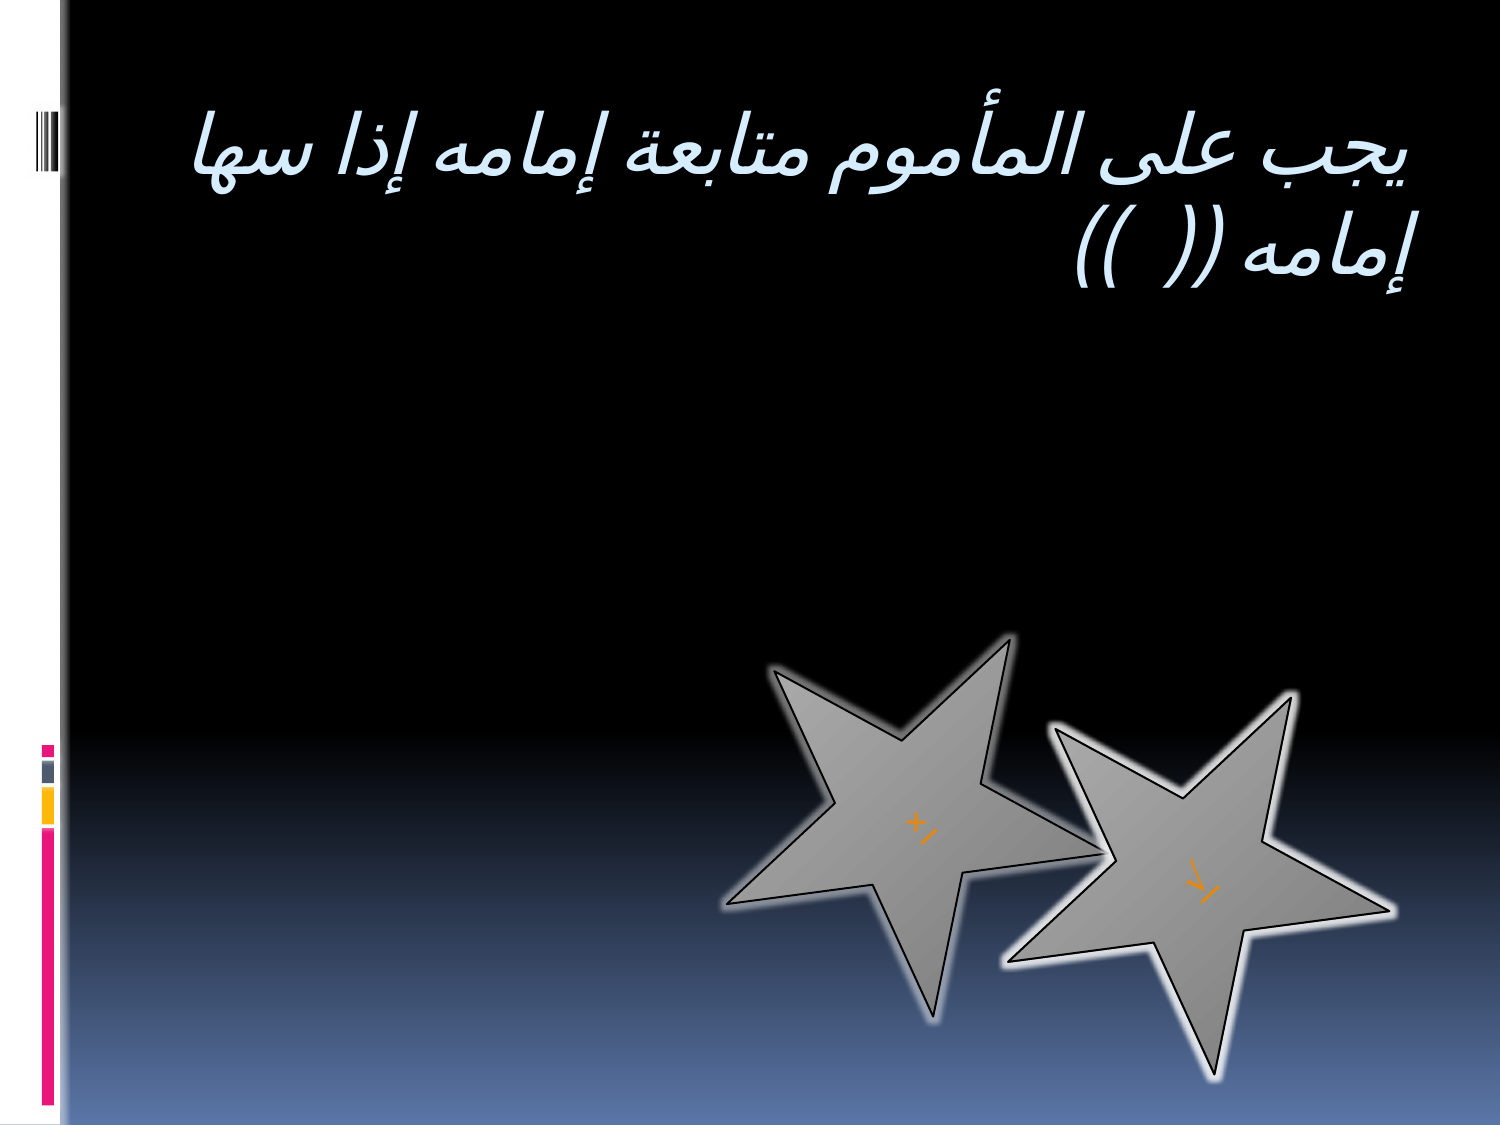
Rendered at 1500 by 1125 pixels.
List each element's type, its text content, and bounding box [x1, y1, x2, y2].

text_box √ [1007, 696, 1391, 1076]
text_box × [725, 638, 1100, 1018]
title يجب على المأموم متابعة إمامه إذا سها إمامه (( )) [150, 83, 1425, 234]
